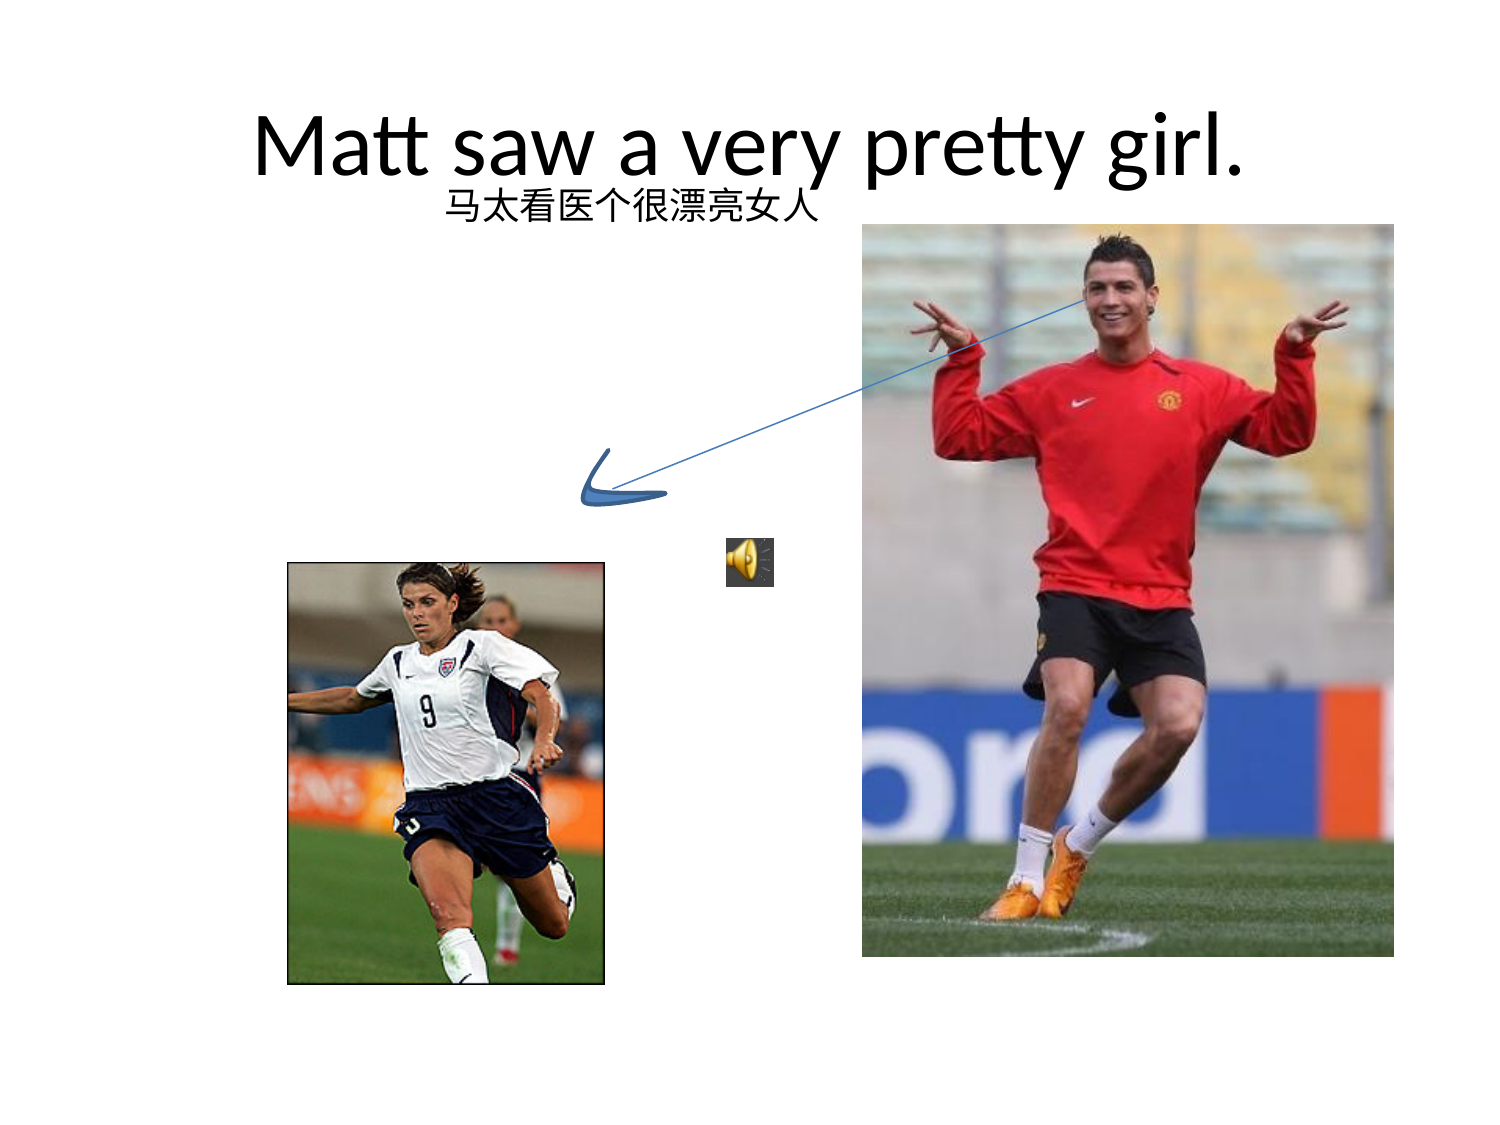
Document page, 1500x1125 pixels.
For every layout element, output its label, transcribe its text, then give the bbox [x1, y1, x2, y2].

text_box 马太看医个很漂亮女人 [412, 174, 850, 235]
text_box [612, 299, 1085, 490]
picture [724, 537, 776, 588]
picture [862, 224, 1394, 957]
text_box [580, 448, 662, 507]
title Matt saw a very pretty girl. [74, 44, 1426, 233]
picture [287, 562, 605, 985]
